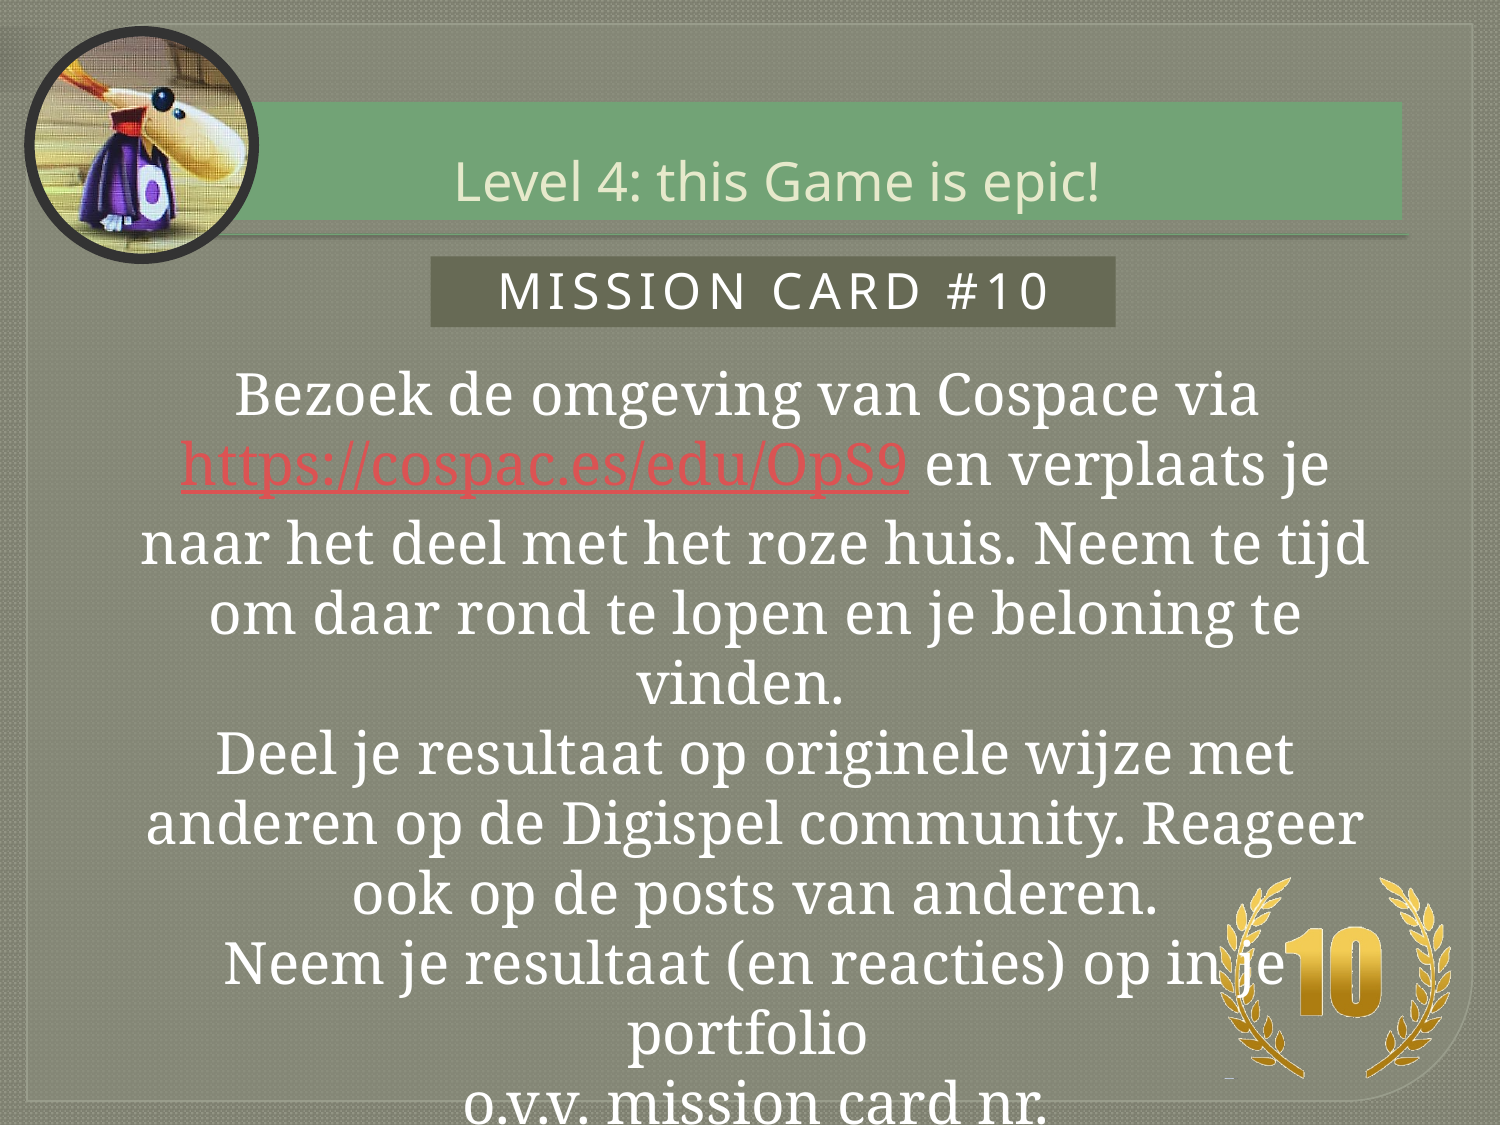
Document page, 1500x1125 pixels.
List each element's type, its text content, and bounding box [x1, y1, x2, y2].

picture [1216, 869, 1453, 1079]
text_box Bezoek de omgeving van Cospace via https://cospac.es/edu/OpS9 en verplaats je naar het deel met het roze huis. Neem te tijd om daar rond te lopen en je beloning te vinden. Deel je resultaat op originele wijze met anderen op de Digispel community. Reageer ook op de posts van anderen. Neem je resultaat (en reacties) op in je portfolio o.v.v. mission card nr. [112, 349, 1400, 1125]
text_box Mission card #10 [430, 256, 1116, 328]
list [29, 31, 255, 260]
title Level 4: this Game is epic! [260, 101, 1403, 220]
